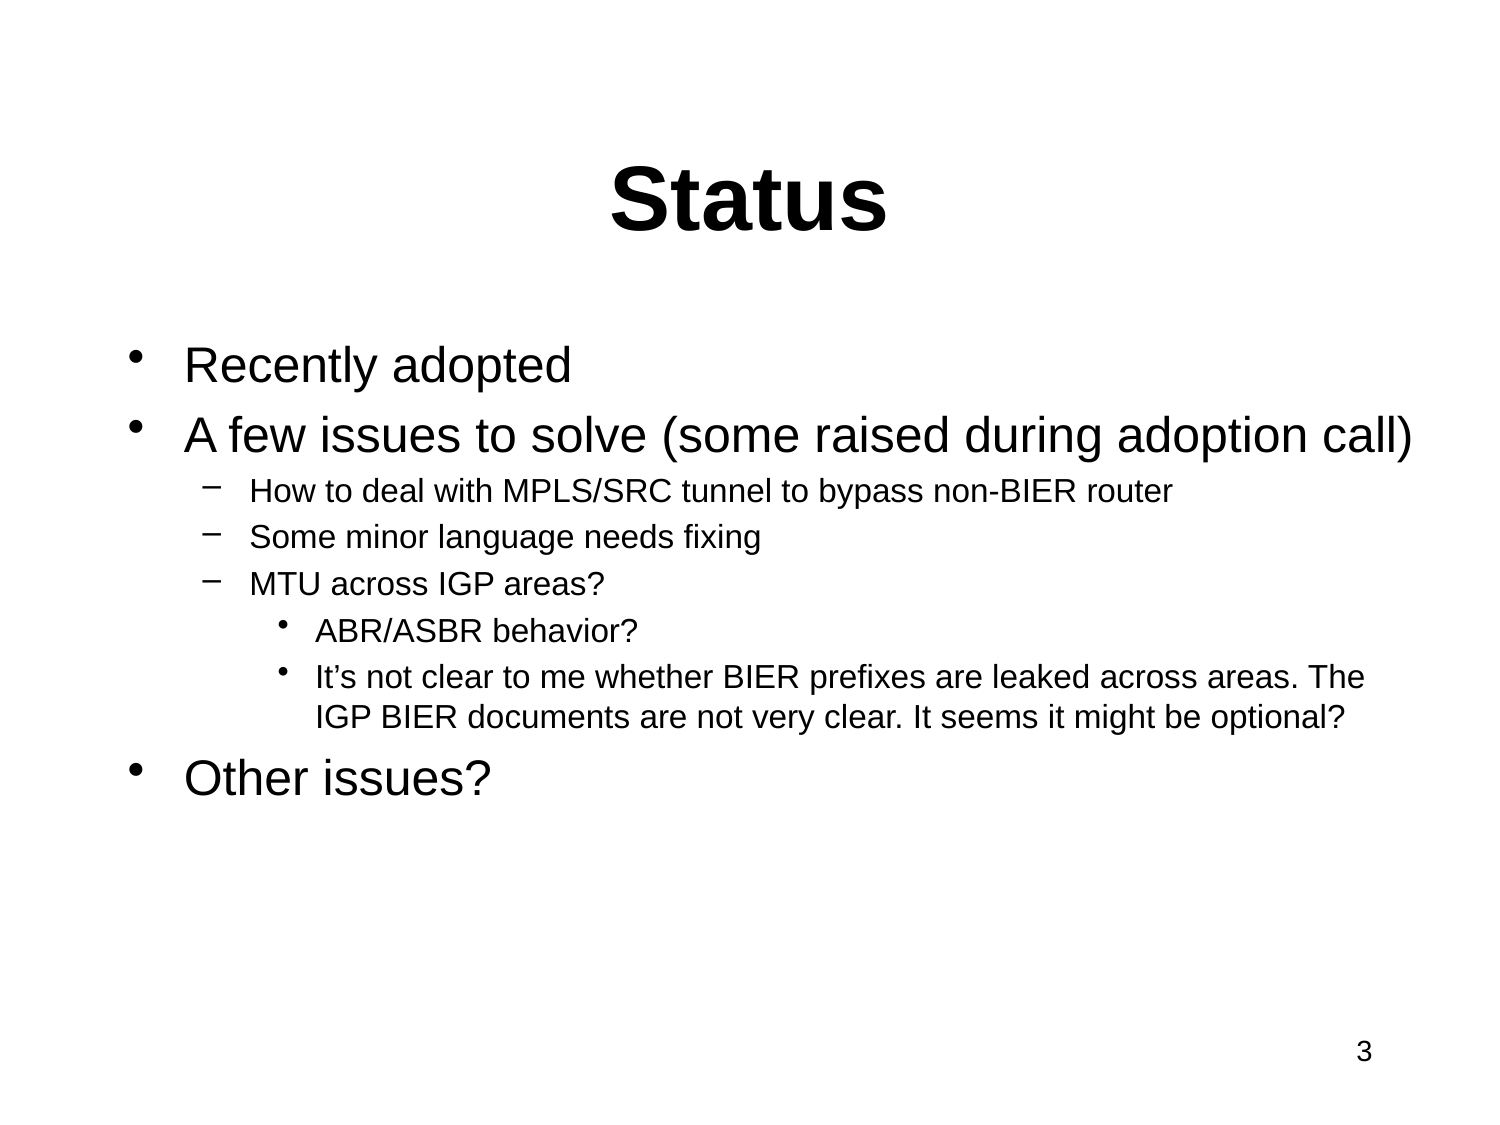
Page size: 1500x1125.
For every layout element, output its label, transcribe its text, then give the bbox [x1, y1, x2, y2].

title Status [112, 99, 1388, 288]
list Recently adopted A few issues to solve (some raised during adoption call) How to deal with MPLS/SRC tunnel to bypass non-BIER router Some minor language needs fixing MTU across IGP areas? ABR/ASBR behavior? It’s not clear to me whether BIER prefixes are leaked across areas. The IGP BIER documents are not very clear. It seems it might be optional? Other issues? [112, 324, 1438, 1063]
slide_number 3 [1074, 1024, 1388, 1101]
